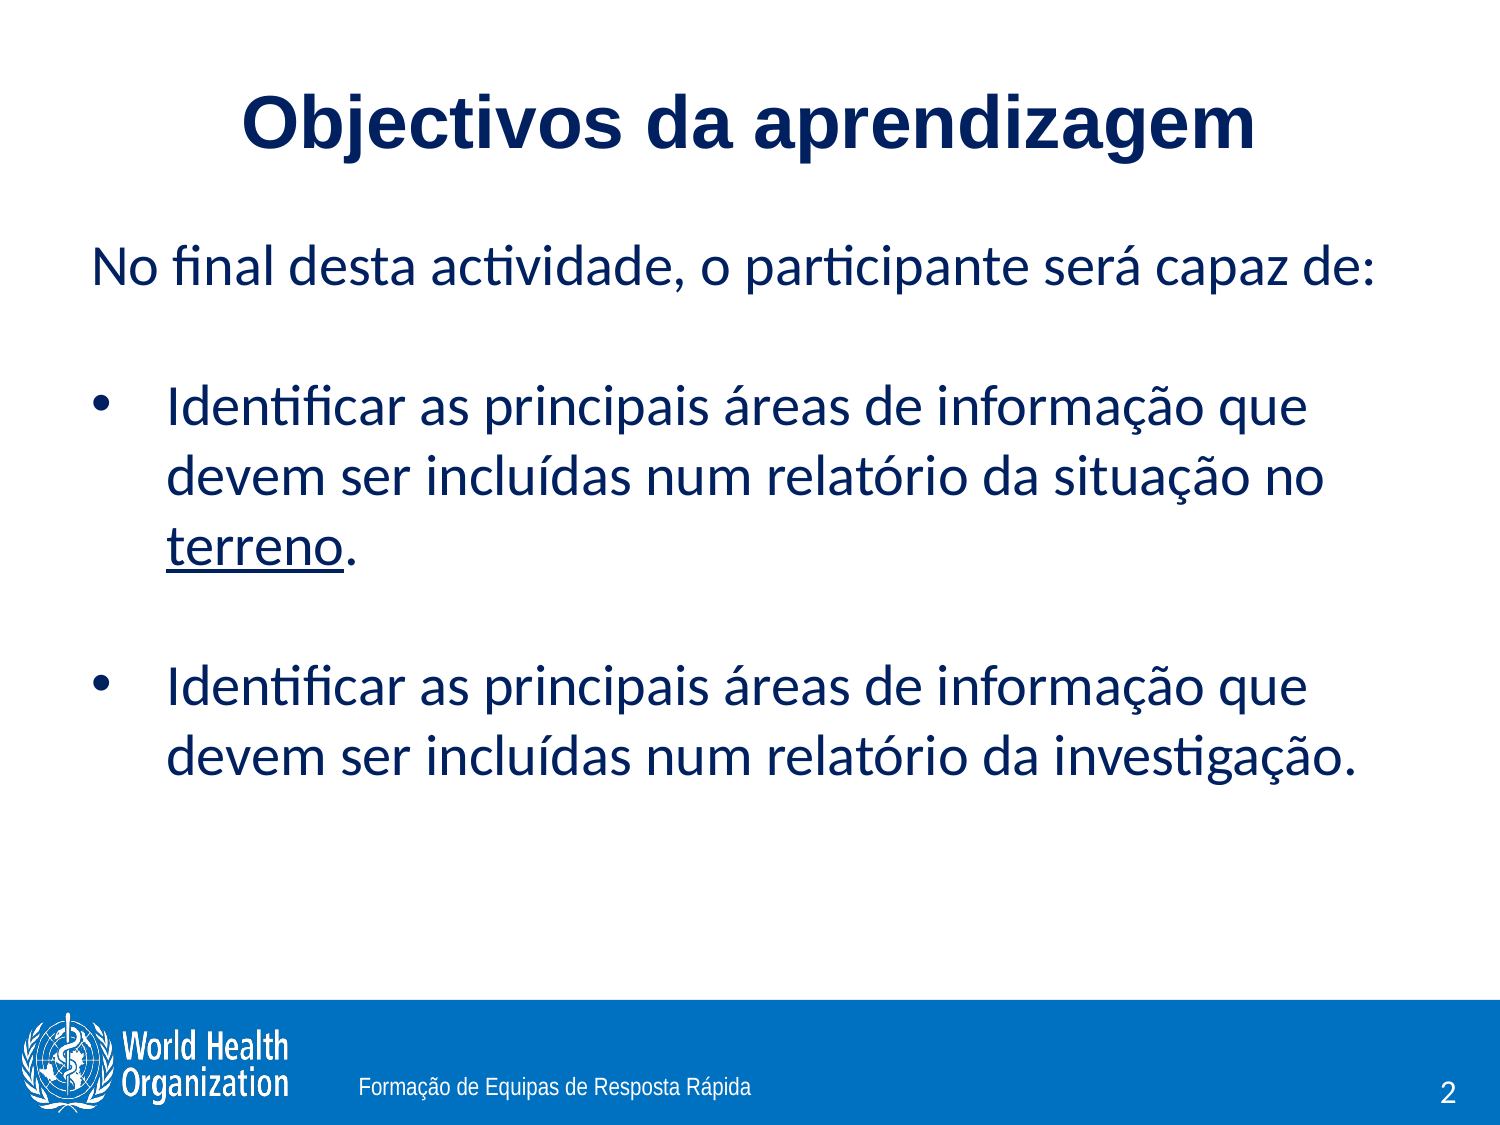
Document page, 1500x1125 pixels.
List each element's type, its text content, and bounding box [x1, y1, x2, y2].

picture [21, 1012, 288, 1113]
text_box Objectivos da aprendizagem [226, 66, 1274, 172]
text_box No final desta actividade, o participante será capaz de: Identificar as principais áreas de informação que devem ser incluídas num relatório da situação no terreno. Identificar as principais áreas de informação que devem ser incluídas num relatório da investigação. [76, 219, 1424, 795]
